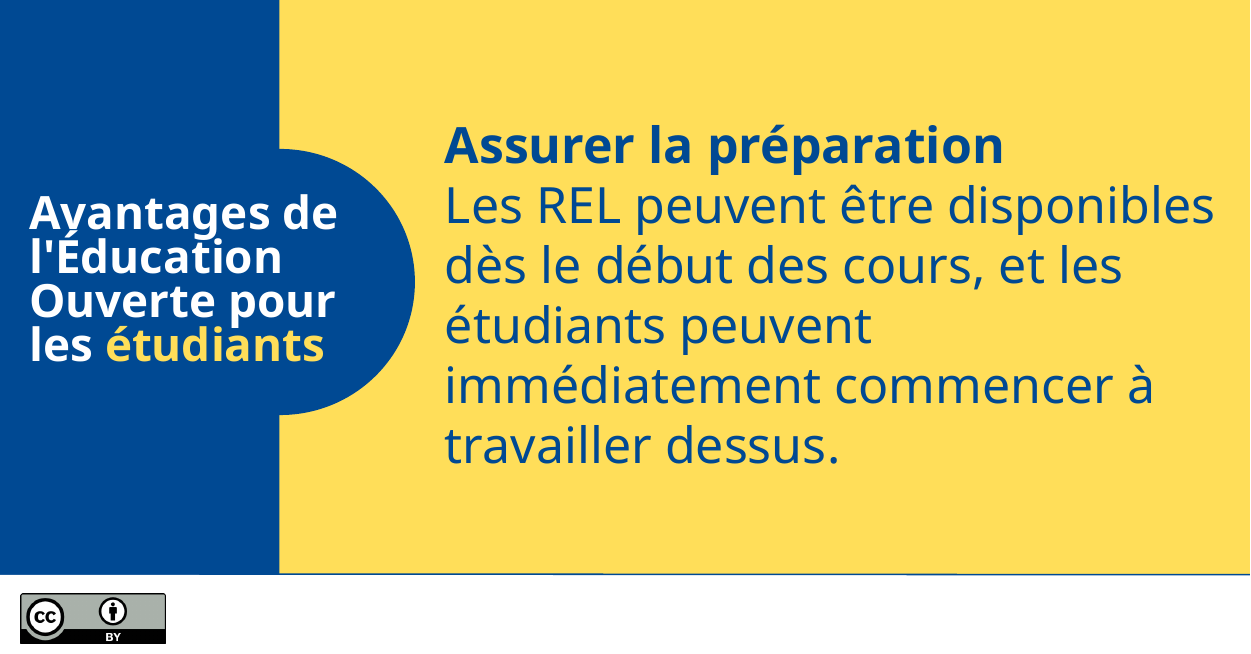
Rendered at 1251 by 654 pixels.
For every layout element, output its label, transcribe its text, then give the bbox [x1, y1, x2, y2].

text_box [195, 148, 415, 416]
text_box Avantages de l'Éducation Ouverte pour les étudiants [14, 179, 355, 385]
text_box [0, 582, 1250, 654]
text_box Assurer la préparation Les REL peuvent être disponibles dès le début des cours, et les étudiants peuvent immédiatement commencer à travailler dessus. [430, 98, 1250, 489]
text_box [0, 0, 280, 573]
picture [20, 592, 166, 645]
